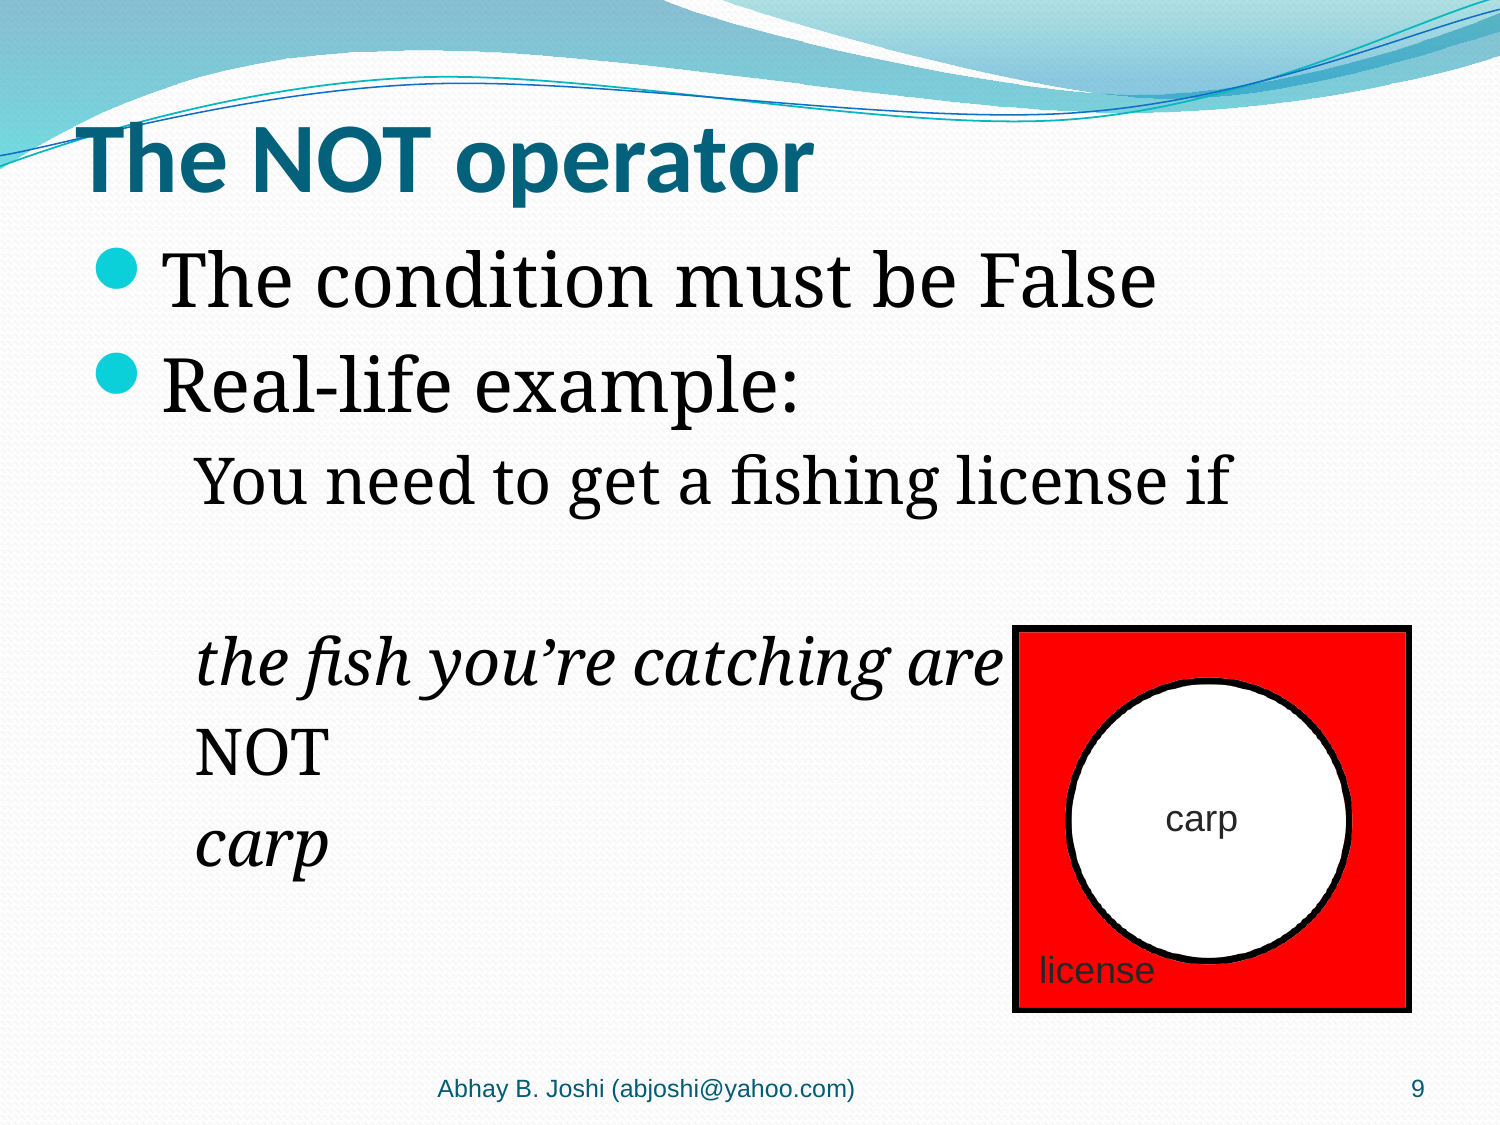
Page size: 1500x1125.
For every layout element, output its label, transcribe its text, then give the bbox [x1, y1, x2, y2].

slide_number 9 [1299, 1042, 1425, 1103]
footer Abhay B. Joshi (abjoshi@yahoo.com) [437, 1042, 988, 1103]
title The NOT operator [75, 24, 1425, 213]
list The condition must be False Real-life example: You need to get a fishing license if the fish you’re catching are NOT carp [75, 224, 1425, 1100]
picture [1012, 625, 1412, 1013]
